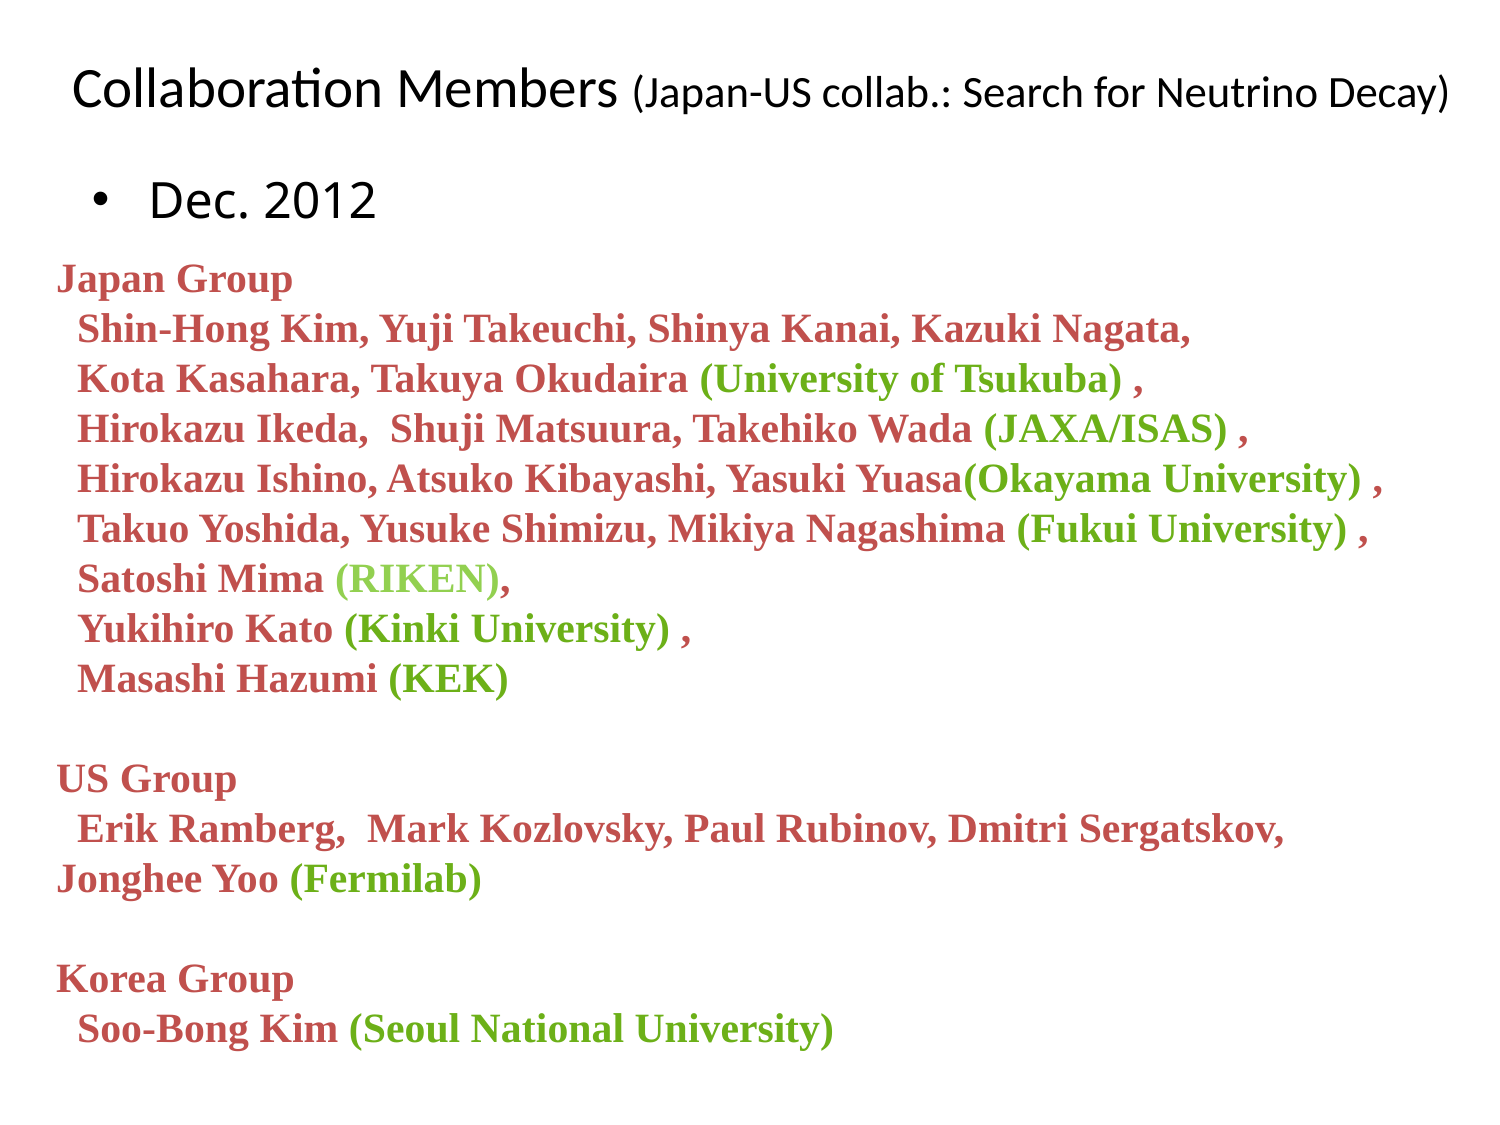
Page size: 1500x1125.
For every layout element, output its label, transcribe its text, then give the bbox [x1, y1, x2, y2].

text_box Japan Group Shin-Hong Kim, Yuji Takeuchi, Shinya Kanai, Kazuki Nagata, Kota Kasahara, Takuya Okudaira (University of Tsukuba) , Hirokazu Ikeda, Shuji Matsuura, Takehiko Wada (JAXA/ISAS) , Hirokazu Ishino, Atsuko Kibayashi, Yasuki Yuasa(Okayama University) , Takuo Yoshida, Yusuke Shimizu, Mikiya Nagashima (Fukui University) , Satoshi Mima (RIKEN), Yukihiro Kato (Kinki University) , Masashi Hazumi (KEK) US Group Erik Ramberg, Mark Kozlovsky, Paul Rubinov, Dmitri Sergatskov, Jonghee Yoo (Fermilab) Korea Group Soo-Bong Kim (Seoul National University) [41, 243, 1424, 1059]
list Dec. 2012 [76, 160, 1223, 243]
title Collaboration Members (Japan-US collab.: Search for Neutrino Decay) [53, 42, 1471, 128]
